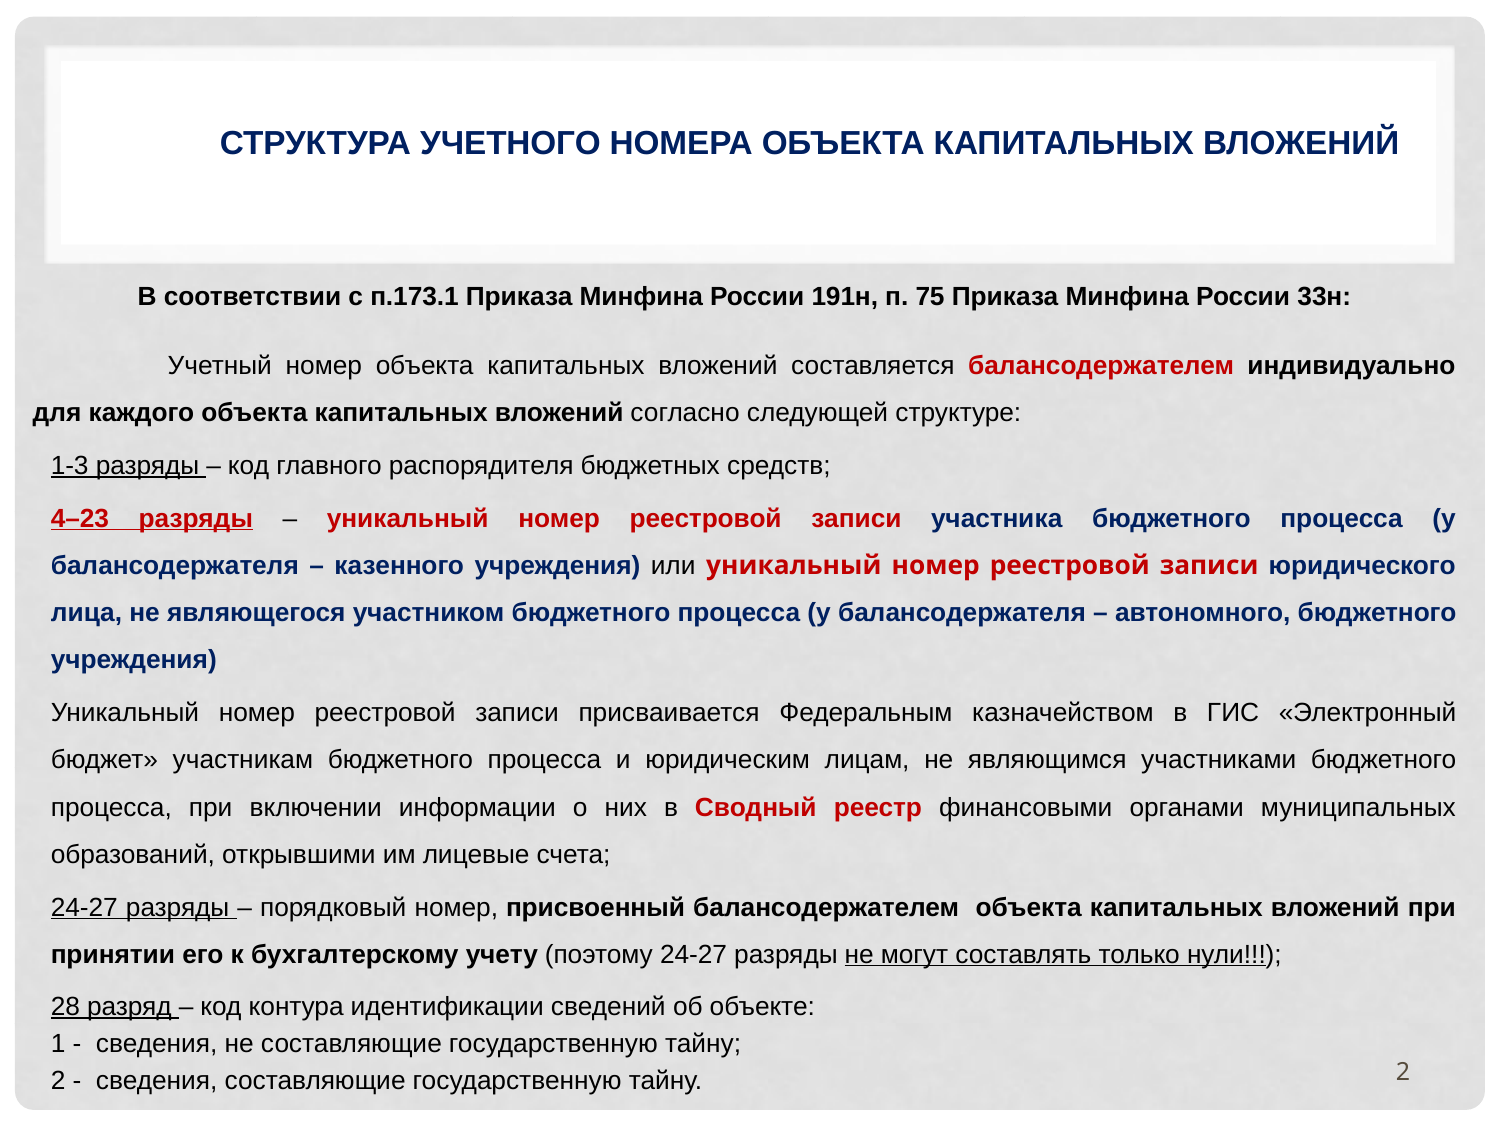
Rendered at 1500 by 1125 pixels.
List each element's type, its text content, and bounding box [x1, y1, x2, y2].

slide_number 2 [1074, 1042, 1425, 1103]
list В соответствии с п.173.1 Приказа Минфина России 191н, п. 75 Приказа Минфина России 33н: Учетный номер объекта капитальных вложений составляется балансодержателем индивидуально для каждого объекта капитальных вложений согласно следующей структуре: 1-3 разряды – код главного распорядителя бюджетных средств; 4–23 разряды – уникальный номер реестровой записи участника бюджетного процесса (у балансодержателя – казенного учреждения) или уникальный номер реестровой записи юридического лица, не являющегося участником бюджетного процесса (у балансодержателя – автономного, бюджетного учреждения) Уникальный номер реестровой записи присваивается Федеральным казначейством в ГИС «Электронный бюджет» участникам бюджетного процесса и юридическим лицам, не являющимся участниками бюджетного процесса, при включении информации о них в Сводный реестр финансовыми органами муниципальных образований, открывшими им лицевые счета; 24-27 разряды – порядковый номер, присвоенный балансодержателем объекта капитальных вложений при принятии его к бухгалтерскому учету (поэтому 24-27 разряды не могут составлять только нули!!!); 28 разряд – код контура идентификации сведений об объекте: 1 - сведения, не составляющие государственную тайну; 2 - сведения, составляющие государственную тайну. [17, 255, 1471, 1106]
title Структура учетного номера объекта капитальных вложений [76, 66, 1425, 255]
